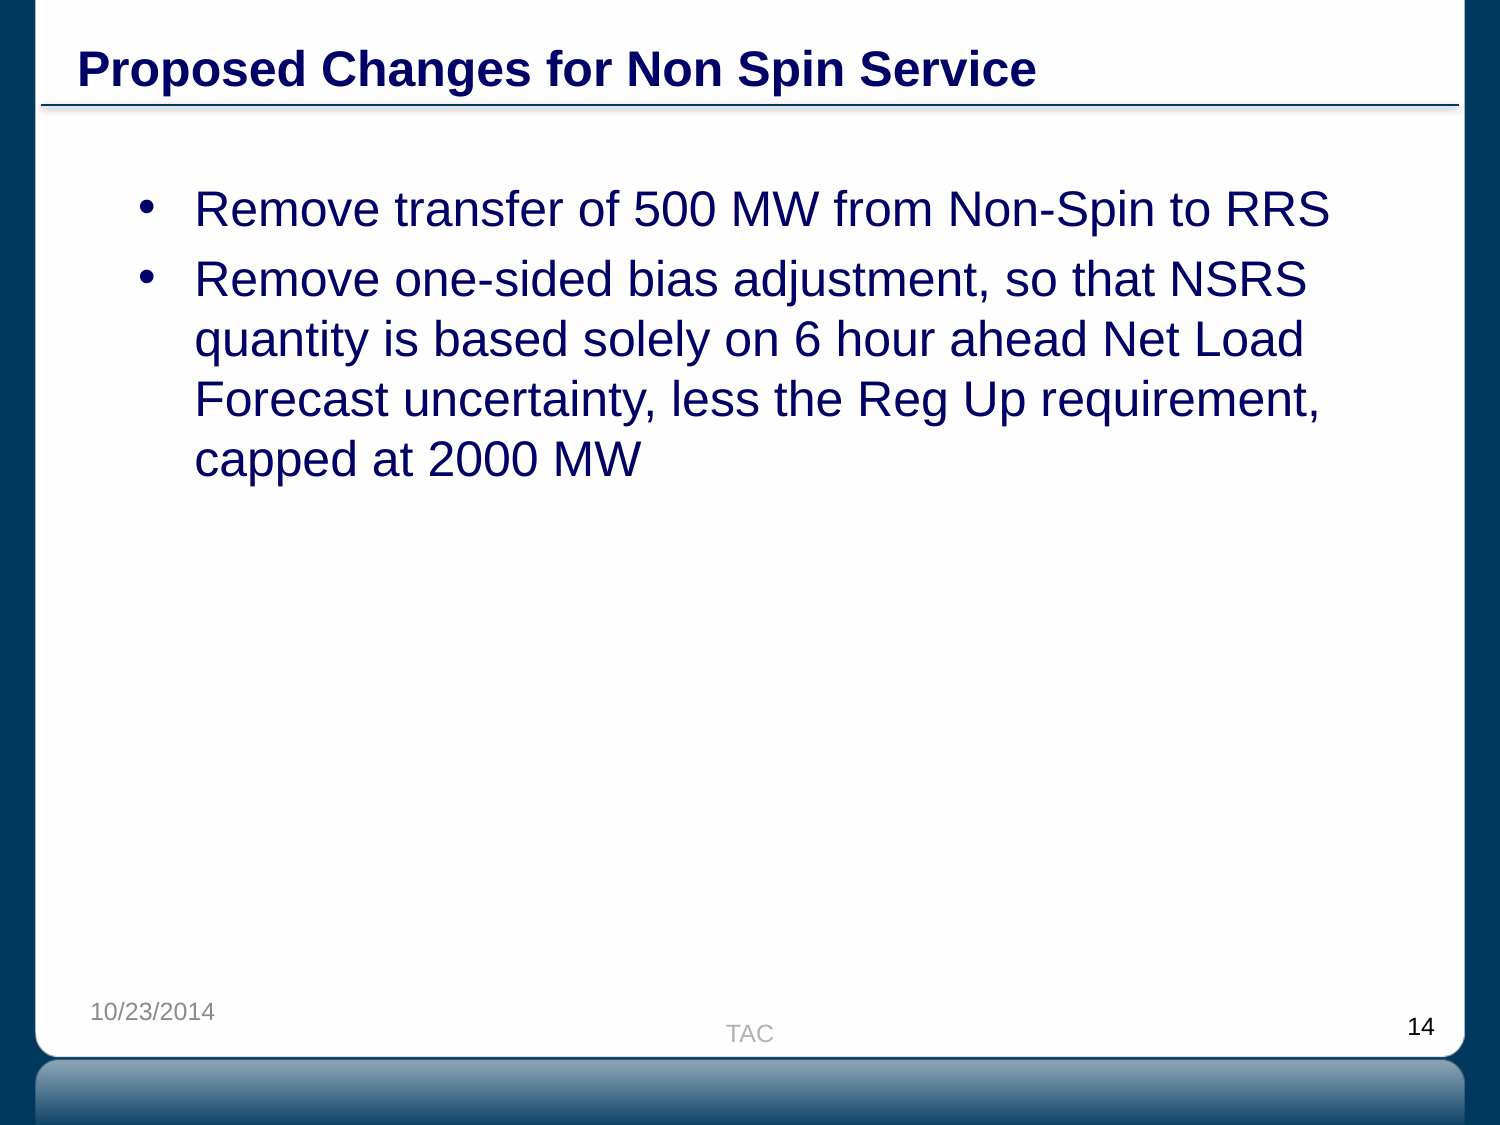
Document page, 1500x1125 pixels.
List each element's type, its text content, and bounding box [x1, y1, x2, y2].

title Proposed Changes for Non Spin Service [62, 29, 1450, 106]
list Remove transfer of 500 MW from Non-Spin to RRS Remove one-sided bias adjustment, so that NSRS quantity is based solely on 6 hour ahead Net Load Forecast uncertainty, less the Reg Up requirement, capped at 2000 MW [123, 168, 1413, 976]
picture [35, 0, 1465, 1125]
footer TAC [512, 1016, 988, 1049]
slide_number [75, 980, 425, 1041]
